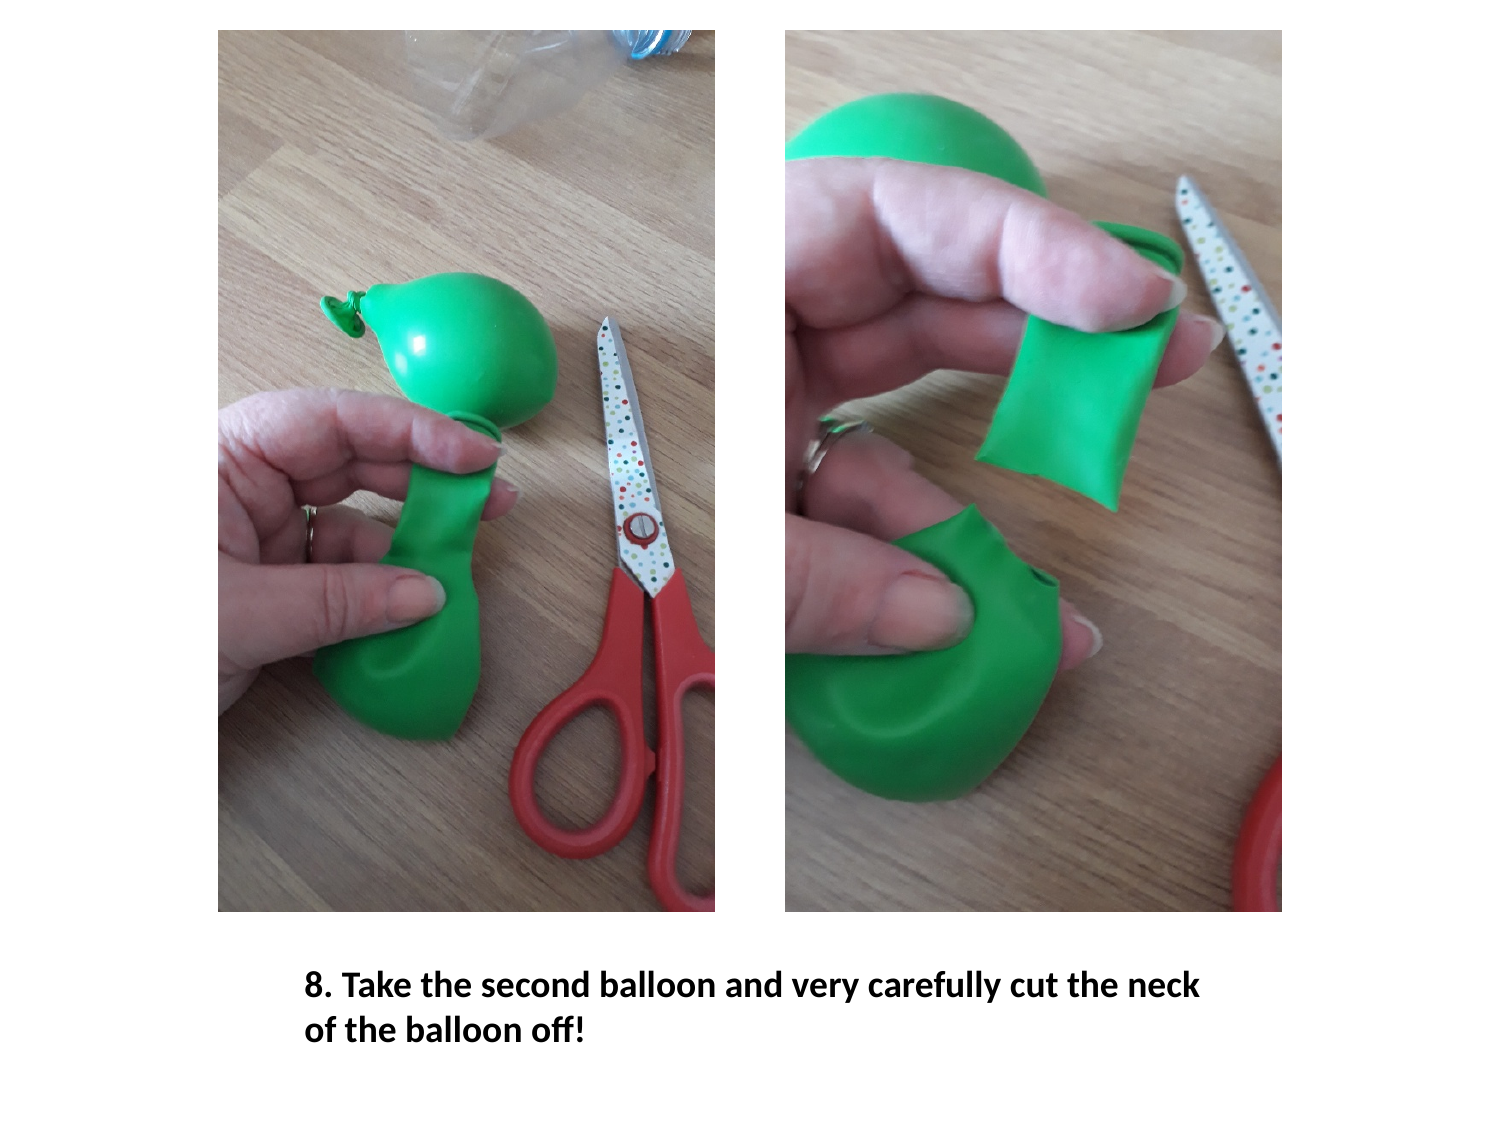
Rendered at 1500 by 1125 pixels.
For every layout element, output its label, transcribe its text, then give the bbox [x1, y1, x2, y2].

picture [785, 30, 1282, 912]
picture [218, 30, 715, 912]
list 8. Take the second balloon and very carefully cut the neck of the balloon off! [289, 952, 1242, 1085]
